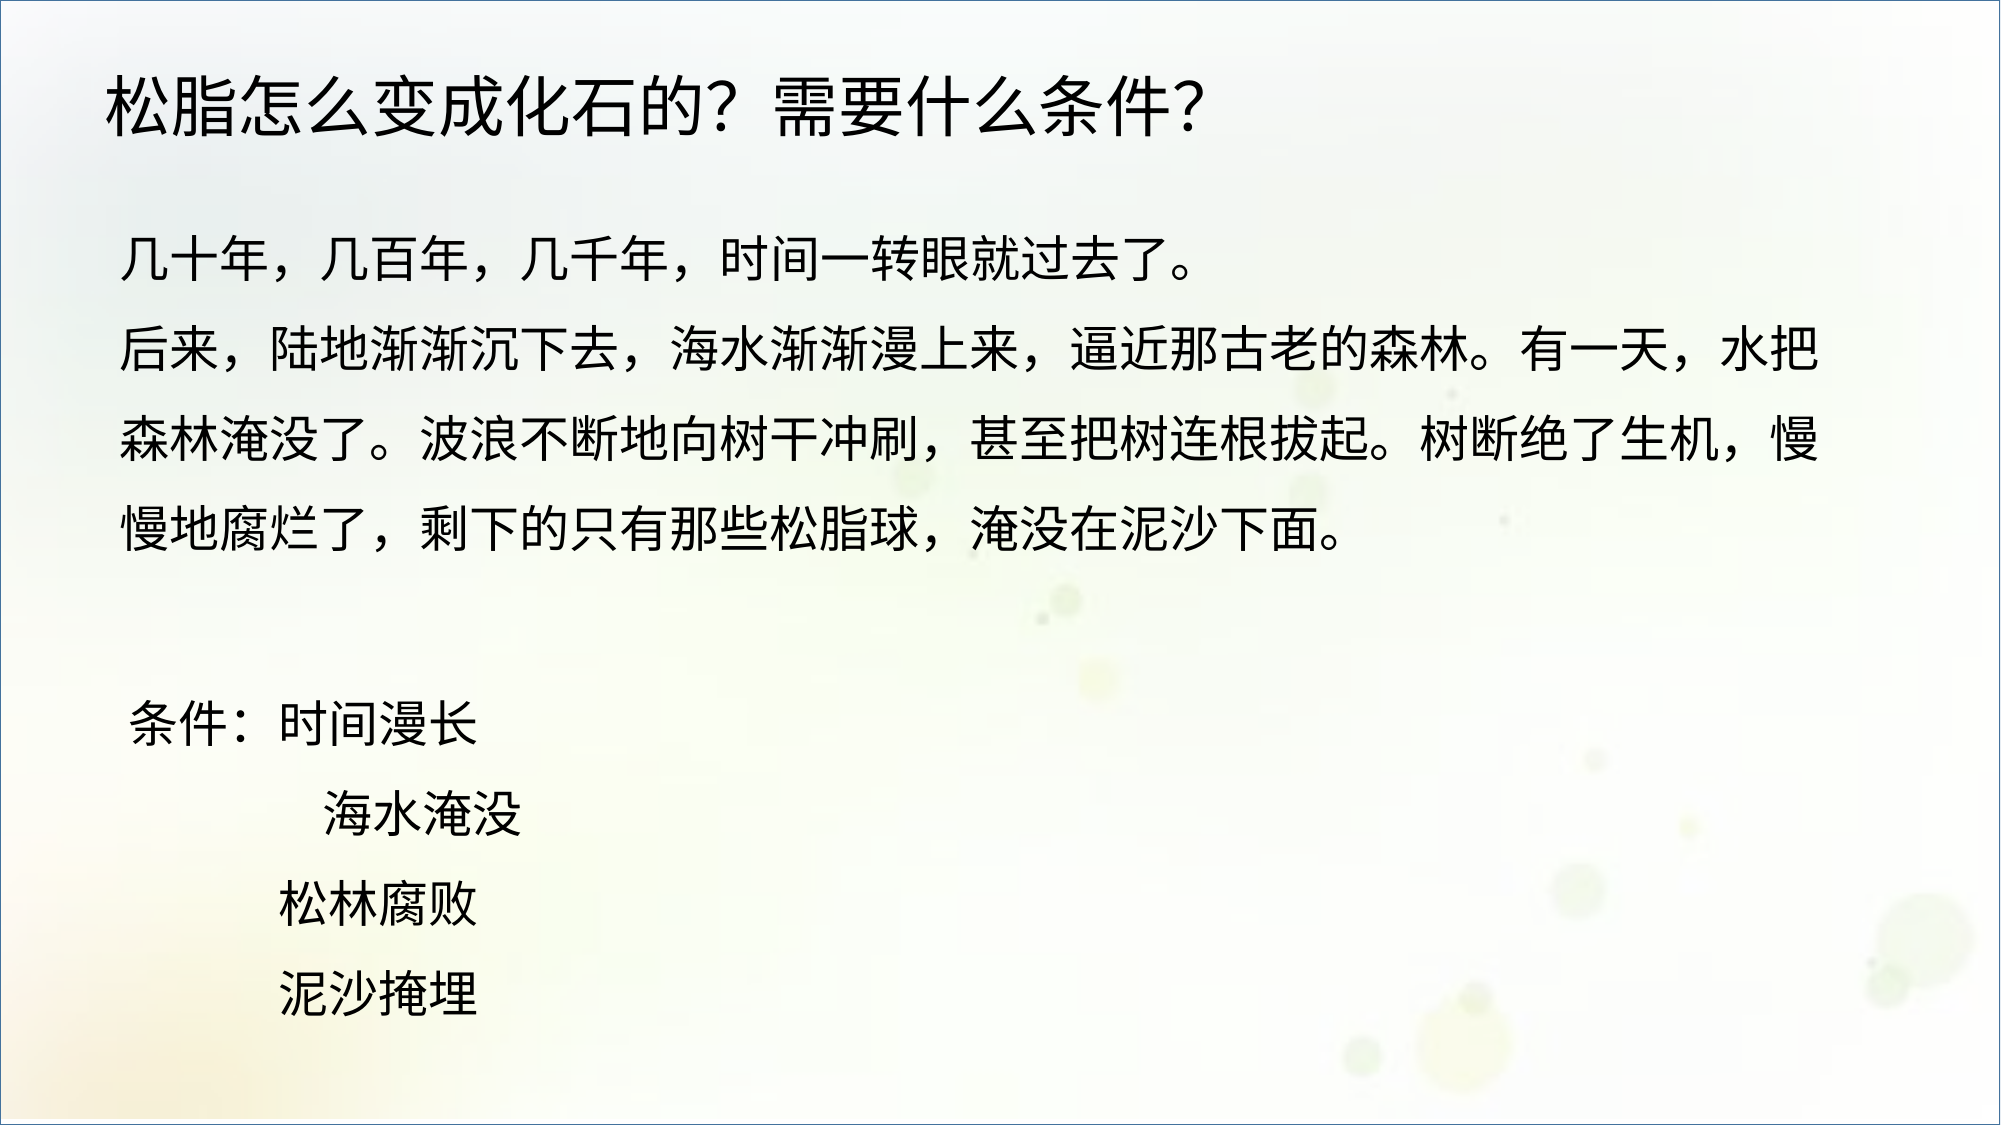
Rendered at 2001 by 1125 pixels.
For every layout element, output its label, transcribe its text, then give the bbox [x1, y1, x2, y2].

text_box 几十年，几百年，几千年，时间一转眼就过去了。 后来，陆地渐渐沉下去，海水渐渐漫上来，逼近那古老的森林。有一天，水把森林淹没了。波浪不断地向树干冲刷，甚至把树连根拔起。树断绝了生机，慢慢地腐烂了，剩下的只有那些松脂球，淹没在泥沙下面。 [105, 190, 1878, 565]
text_box 松脂怎么变成化石的？需要什么条件？ [89, 57, 1422, 153]
text_box 条件：时间漫长 海水淹没 松林腐败 泥沙掩埋 [113, 655, 1887, 1121]
